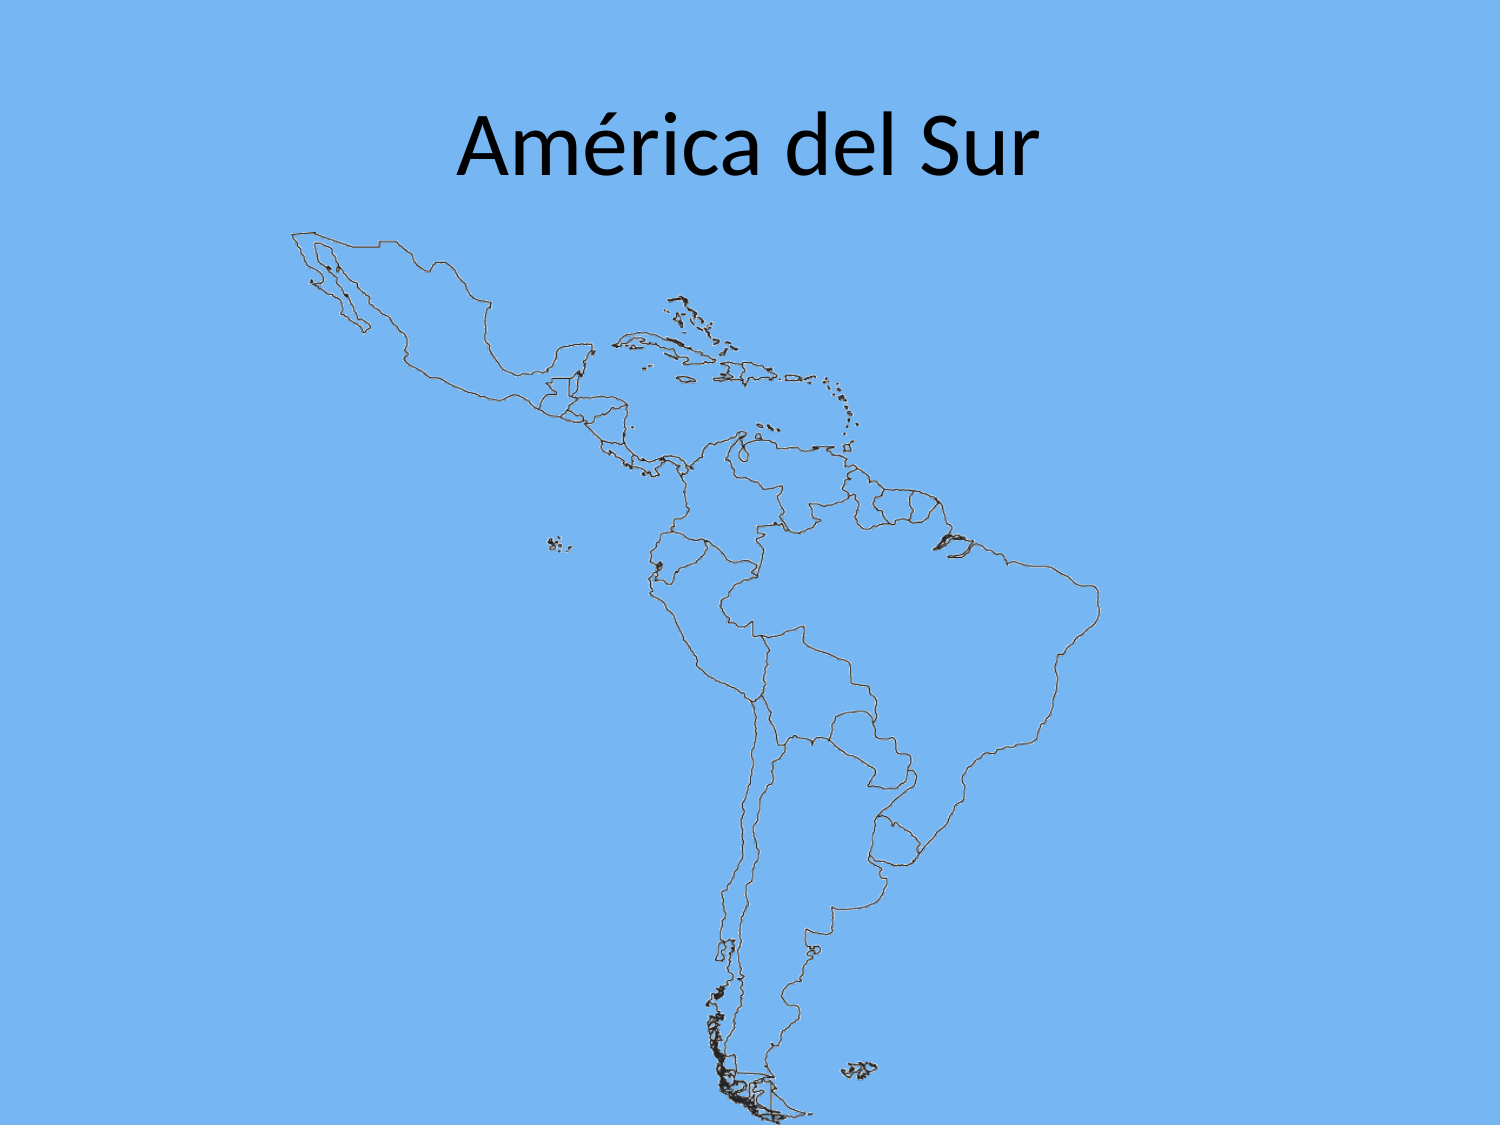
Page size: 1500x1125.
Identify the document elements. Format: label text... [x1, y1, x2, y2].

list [291, 232, 1101, 1125]
title América del Sur [75, 45, 1425, 233]
